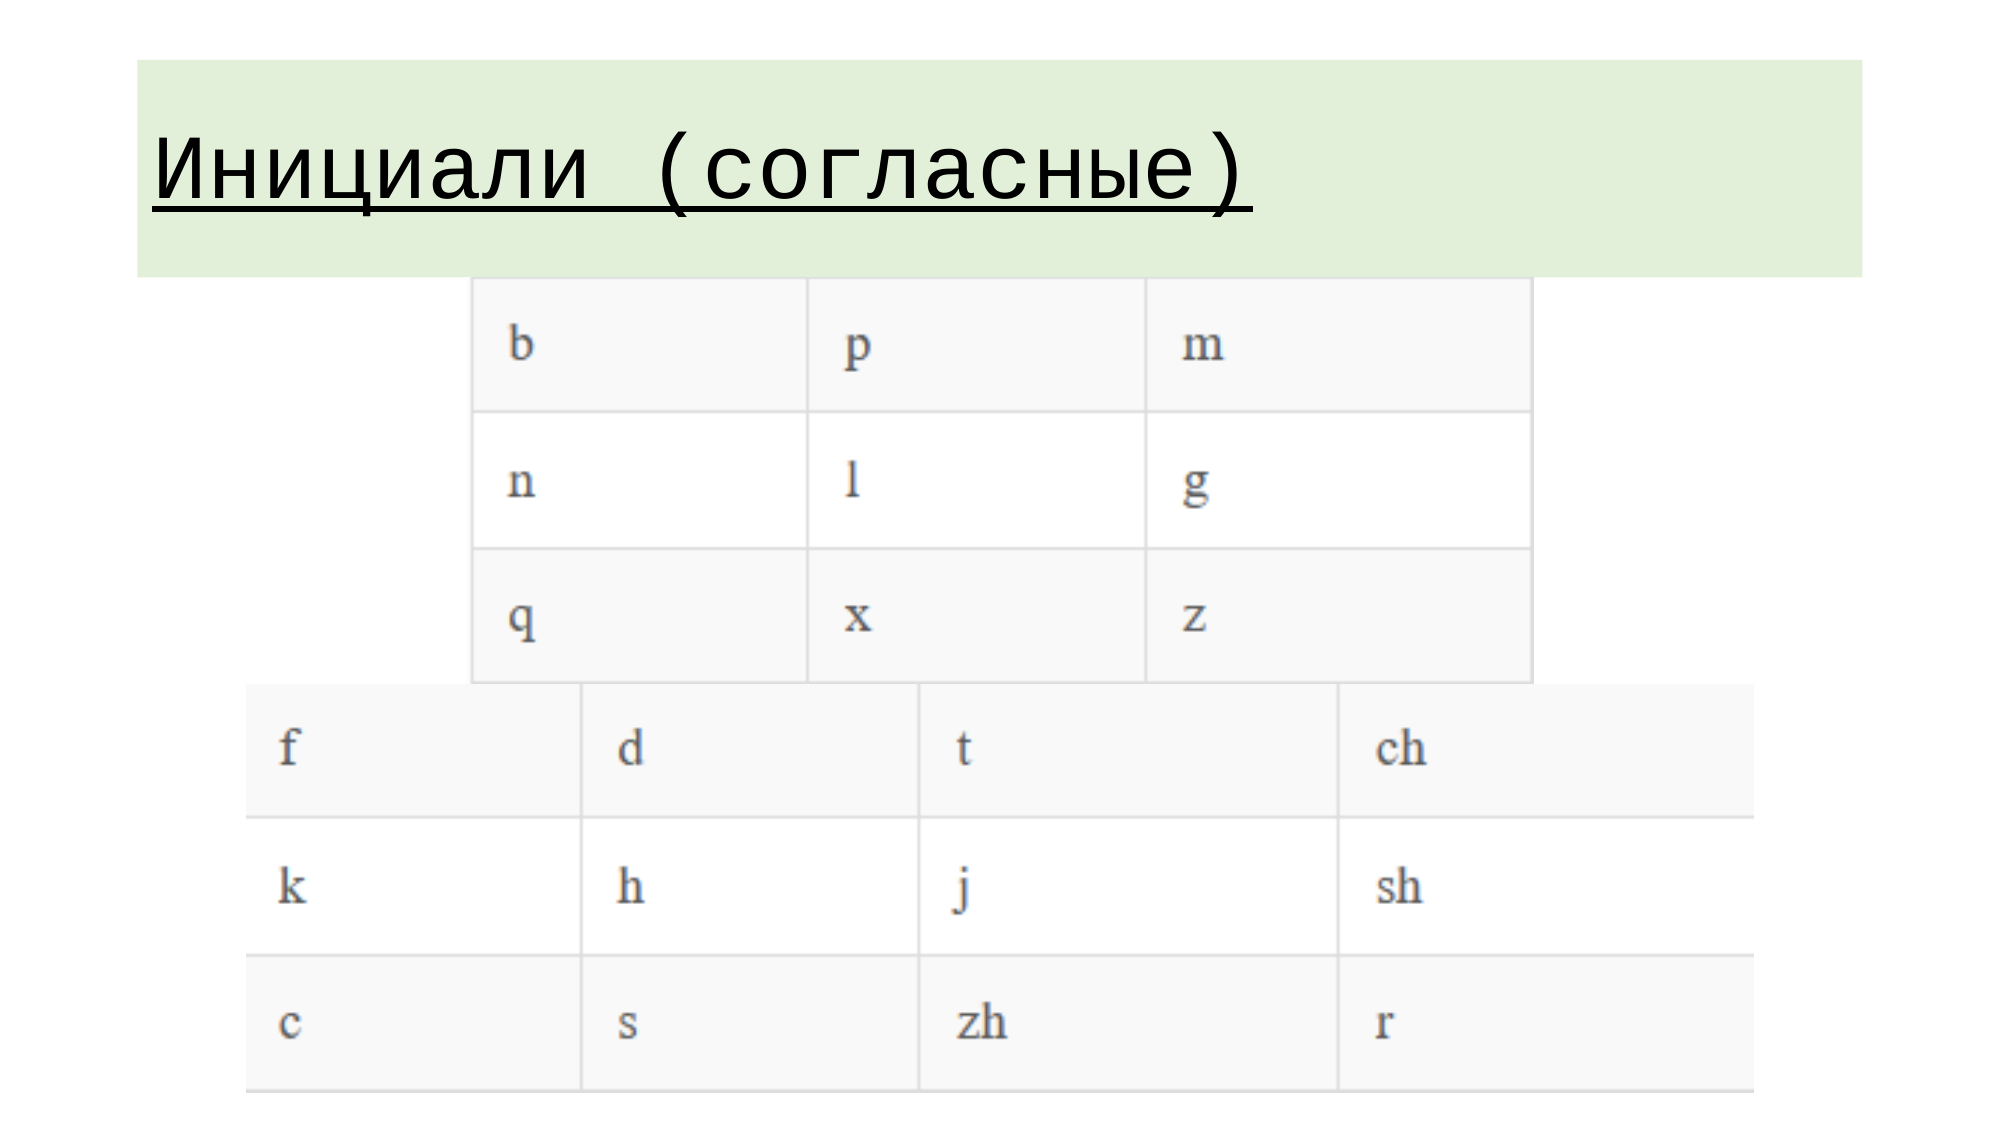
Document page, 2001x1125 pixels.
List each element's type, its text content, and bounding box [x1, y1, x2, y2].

picture [246, 277, 1754, 1093]
title Инициали (согласные) [137, 59, 1863, 278]
